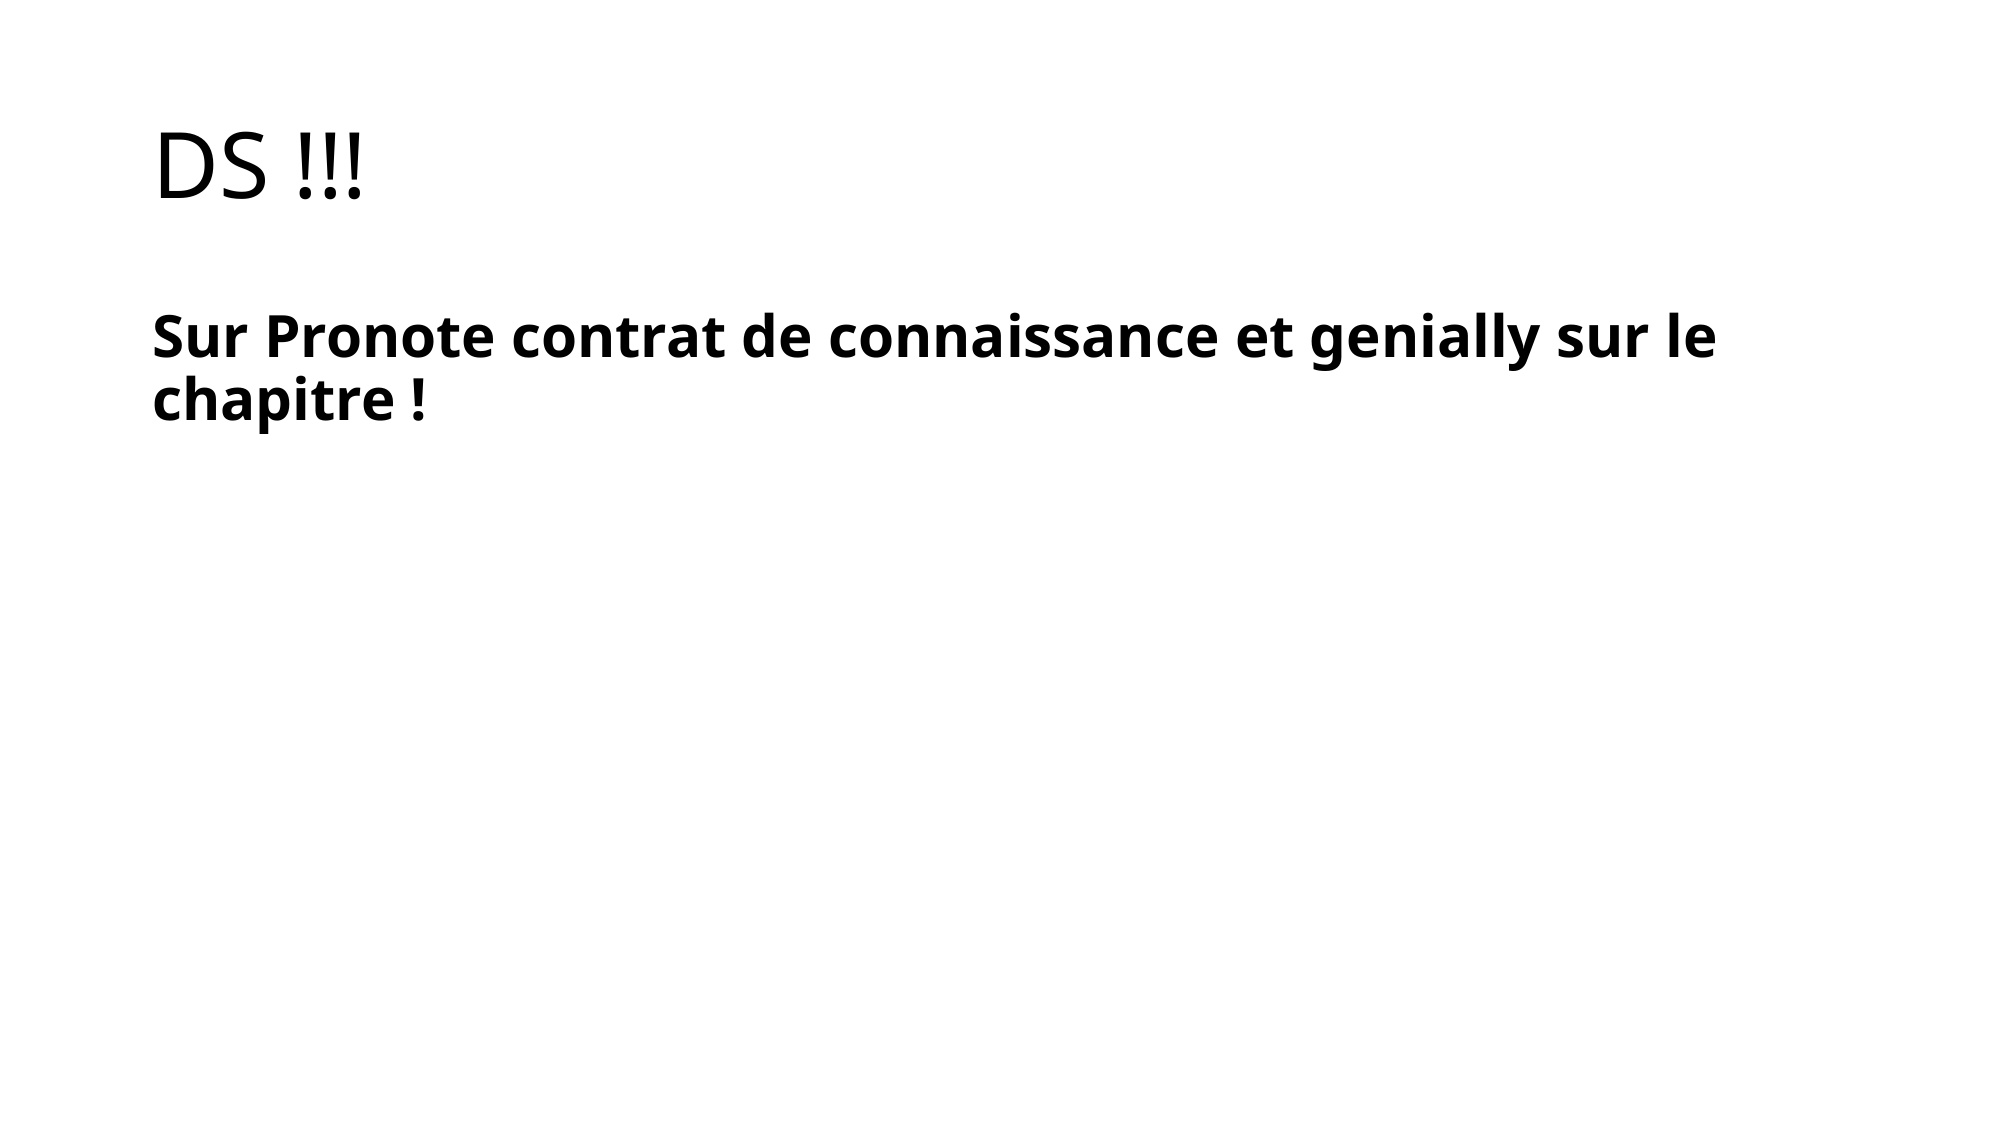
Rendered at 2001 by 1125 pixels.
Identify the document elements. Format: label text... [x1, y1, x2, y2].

title DS !!! [137, 59, 1863, 278]
list Sur Pronote contrat de connaissance et genially sur le chapitre ! [137, 299, 1863, 1014]
